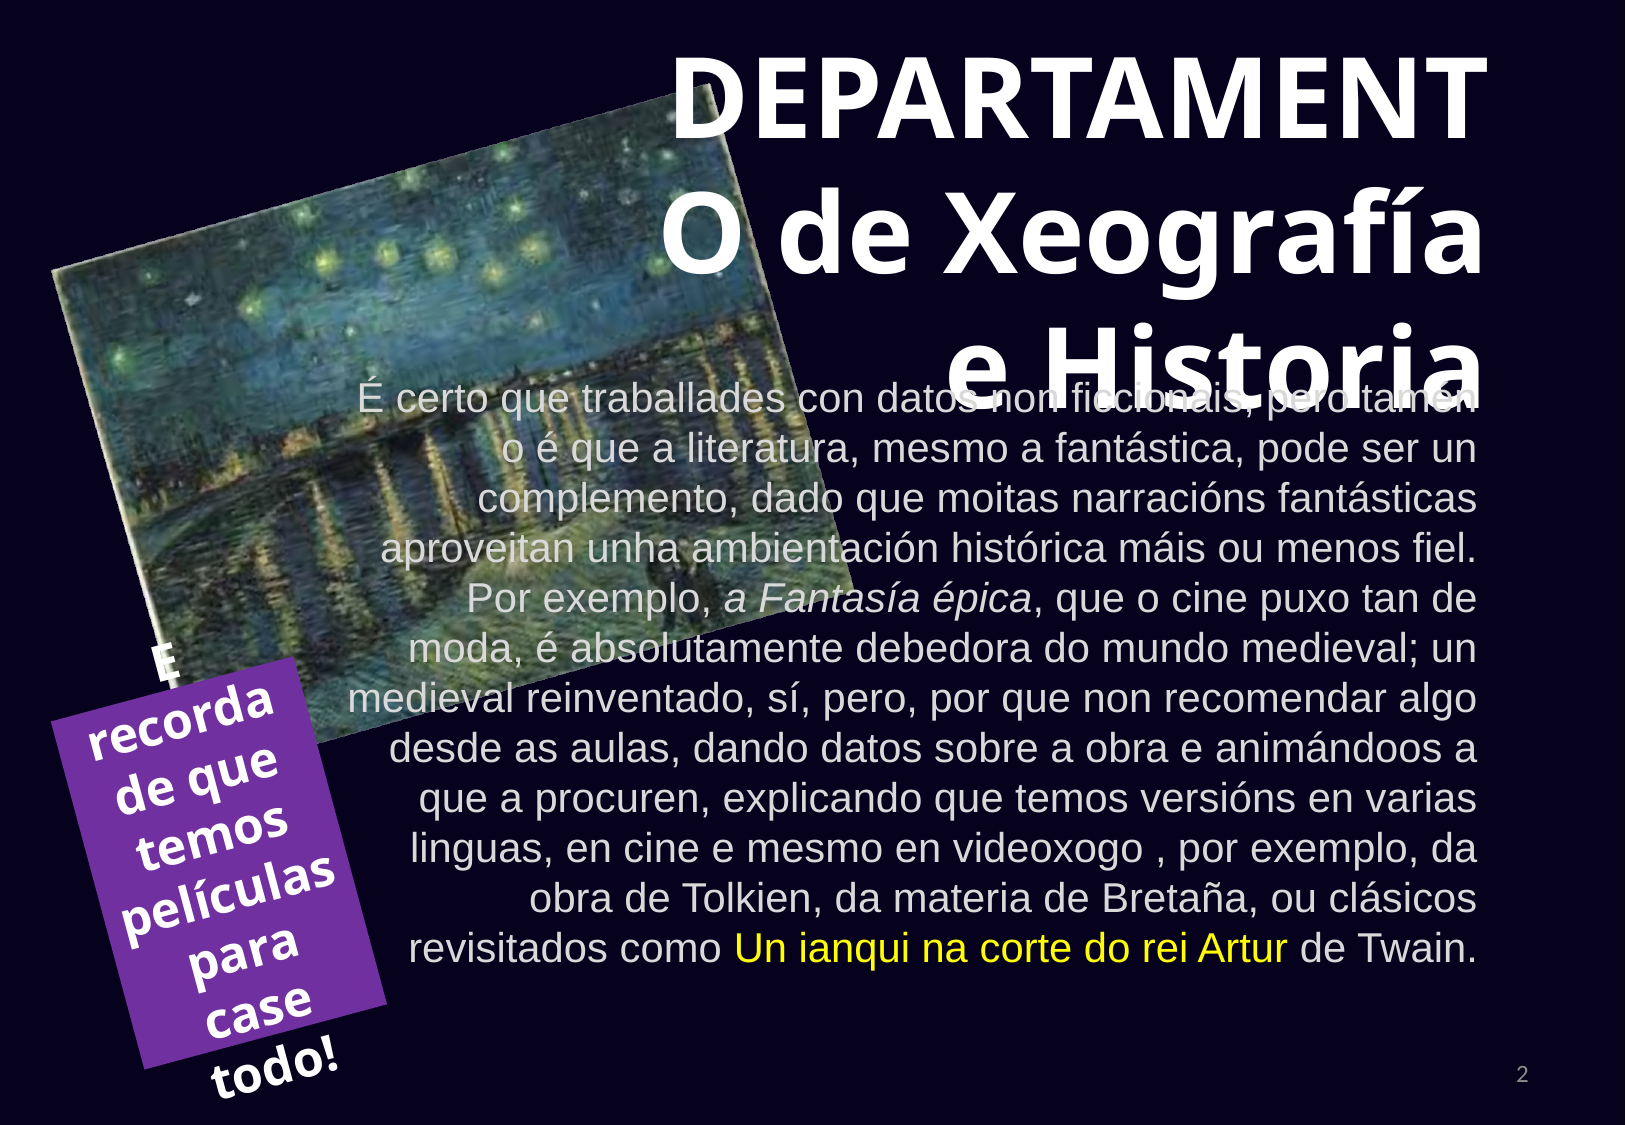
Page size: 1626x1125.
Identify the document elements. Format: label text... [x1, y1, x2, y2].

text_box E recordade que temos películas para case todo! [48, 702, 390, 1072]
picture [52, 121, 795, 742]
subtitle É certo que traballades con datos non ficcionais, pero tamén o é que a literatura, mesmo a fantástica, pode ser un complemento, dado que moitas narracións fantásticas aproveitan unha ambientación histórica máis ou menos fiel. Por exemplo, a Fantasía épica, que o cine puxo tan de moda, é absolutamente debedora do mundo medieval; un medieval reinventado, sí, pero, por que non recomendar algo desde as aulas, dando datos sobre a obra e animándoos a que a procuren, explicando que temos versións en varias linguas, en cine e mesmo en videoxogo , por exemplo, da obra de Tolkien, da materia de Bretaña, ou clásicos revisitados como Un ianqui na corte do rei Artur de Twain. [332, 363, 1493, 1067]
picture [680, 84, 712, 93]
title DEPARTAMENTO de Xeografía e Historia [578, 93, 1504, 364]
slide_number 2 [1164, 1042, 1544, 1103]
